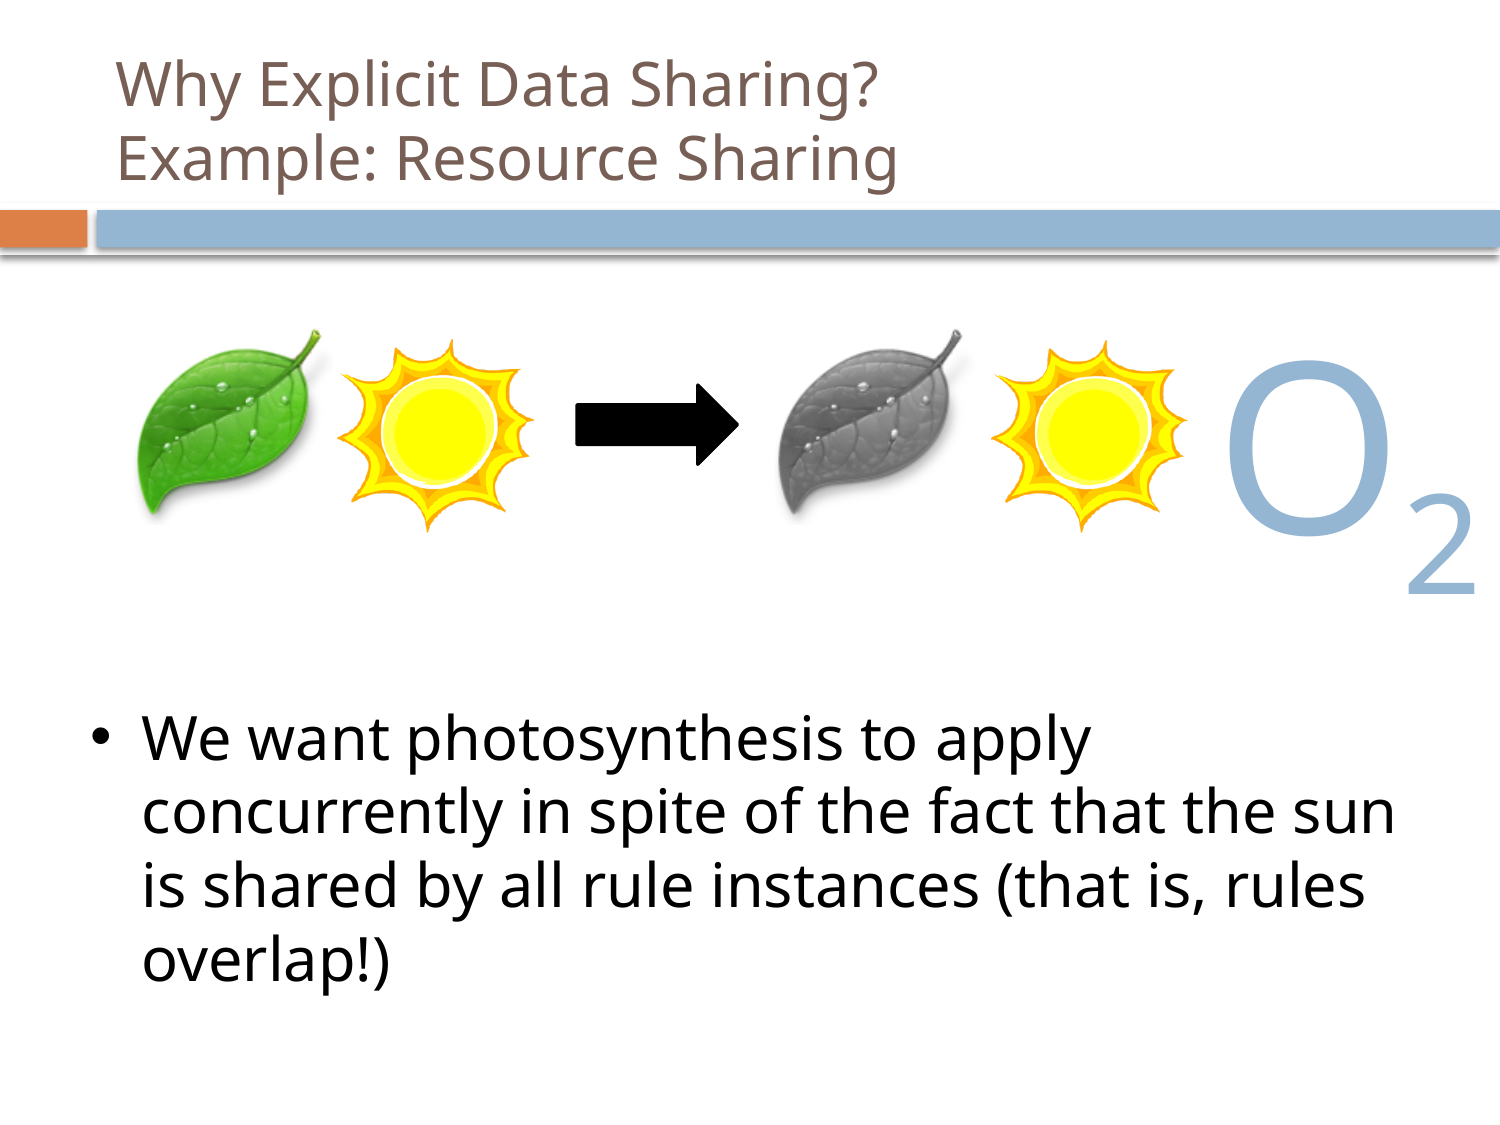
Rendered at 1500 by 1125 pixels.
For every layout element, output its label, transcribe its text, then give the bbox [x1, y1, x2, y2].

text_box O2 [1425, 287, 1497, 630]
title Why Explicit Data Sharing? Example: Resource Sharing [100, 37, 1438, 200]
picture [132, 324, 334, 526]
picture [774, 324, 976, 526]
text_box We want photosynthesis to apply concurrently in spite of the fact that the sun is shared by all rule instances (that is, rules overlap!) [74, 262, 1425, 1005]
picture [987, 333, 1192, 539]
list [333, 333, 538, 538]
